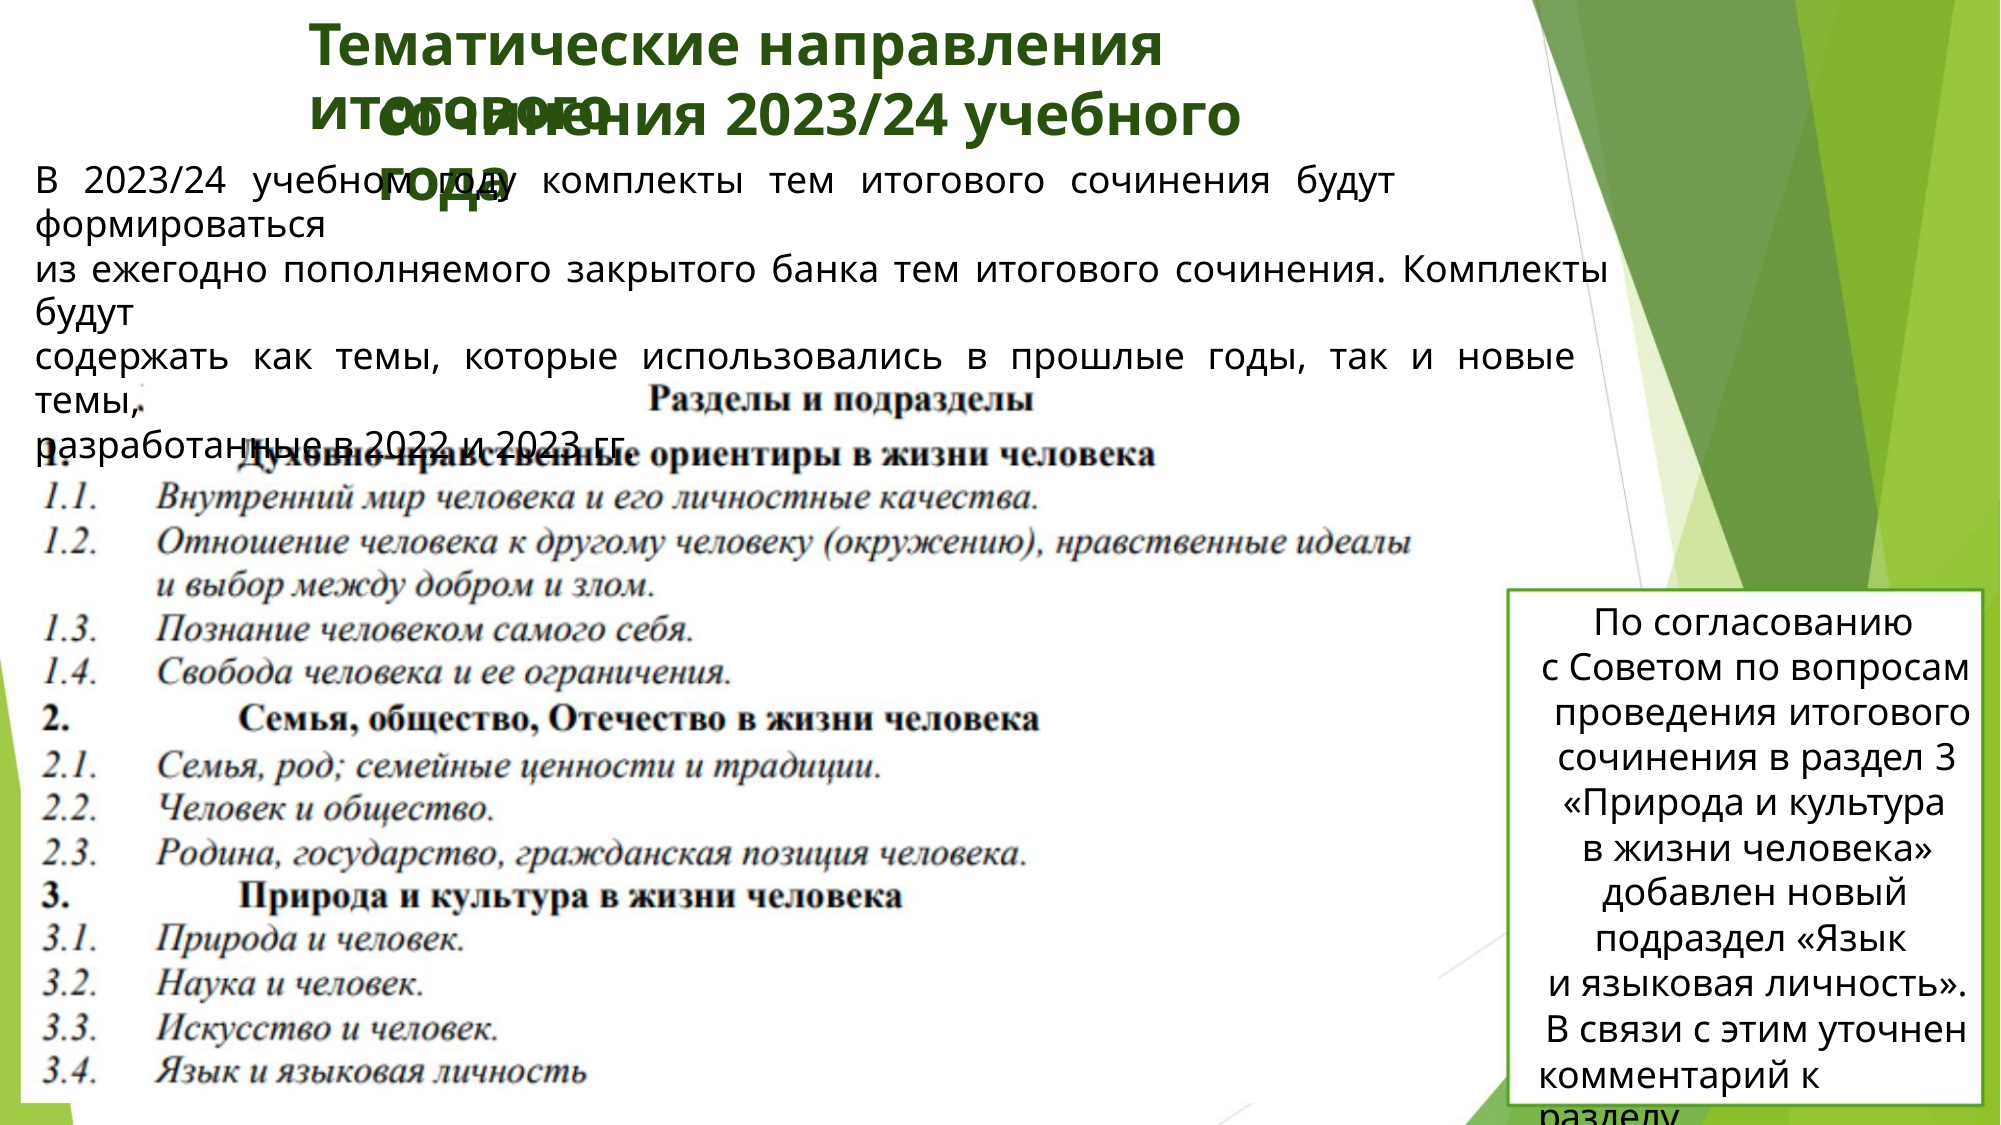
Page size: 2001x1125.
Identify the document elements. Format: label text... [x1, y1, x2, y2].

text_box сочинения 2023/24 учебного года [377, 81, 1364, 157]
text_box [0, 0, 2000, 1125]
text_box Тематические направления итогового [308, 11, 1434, 142]
text_box По согласованию [1593, 600, 1923, 643]
text_box В 2023/24 учебном году комплекты тем итогового сочинения будут формироваться из ежегодно пополняемого закрытого банка тем итогового сочинения. Комплекты будут содержать как темы, которые использовались в прошлые годы, так и новые темы, разработанные в 2022 и 2023 гг. [34, 157, 1649, 466]
text_box с Советом по вопросам проведения итогового сочинения в раздел 3 «Природа и культура в жизни человека» добавлен новый подраздел «Язык и языковая личность». В связи с этим уточнен комментарий к разделу. [1538, 645, 1978, 1125]
